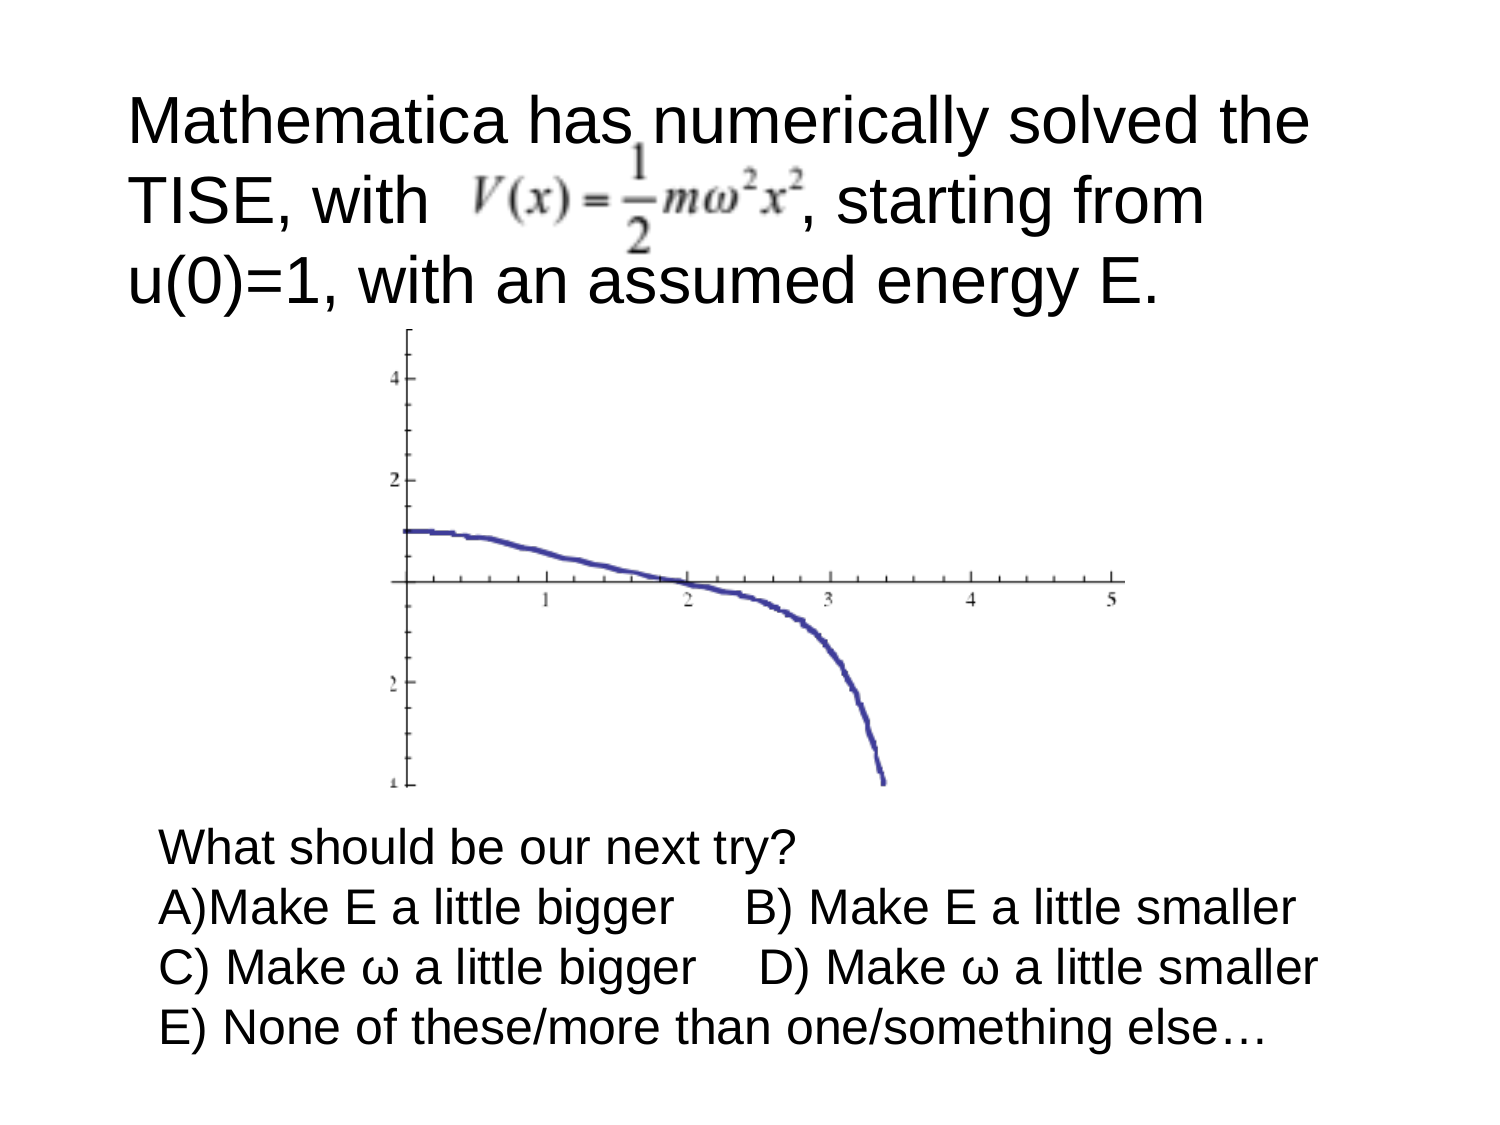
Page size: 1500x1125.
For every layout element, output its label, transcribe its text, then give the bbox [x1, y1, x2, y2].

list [467, 130, 810, 262]
text_box What should be our next try? Make E a little bigger B) Make E a little smaller C) Make ω a little bigger D) Make ω a little smaller E) None of these/more than one/something else… [143, 806, 1335, 1062]
picture [374, 328, 1126, 796]
title Mathematica has numerically solved the TISE, with , starting from u(0)=1, with an assumed energy E. [112, 72, 1388, 321]
